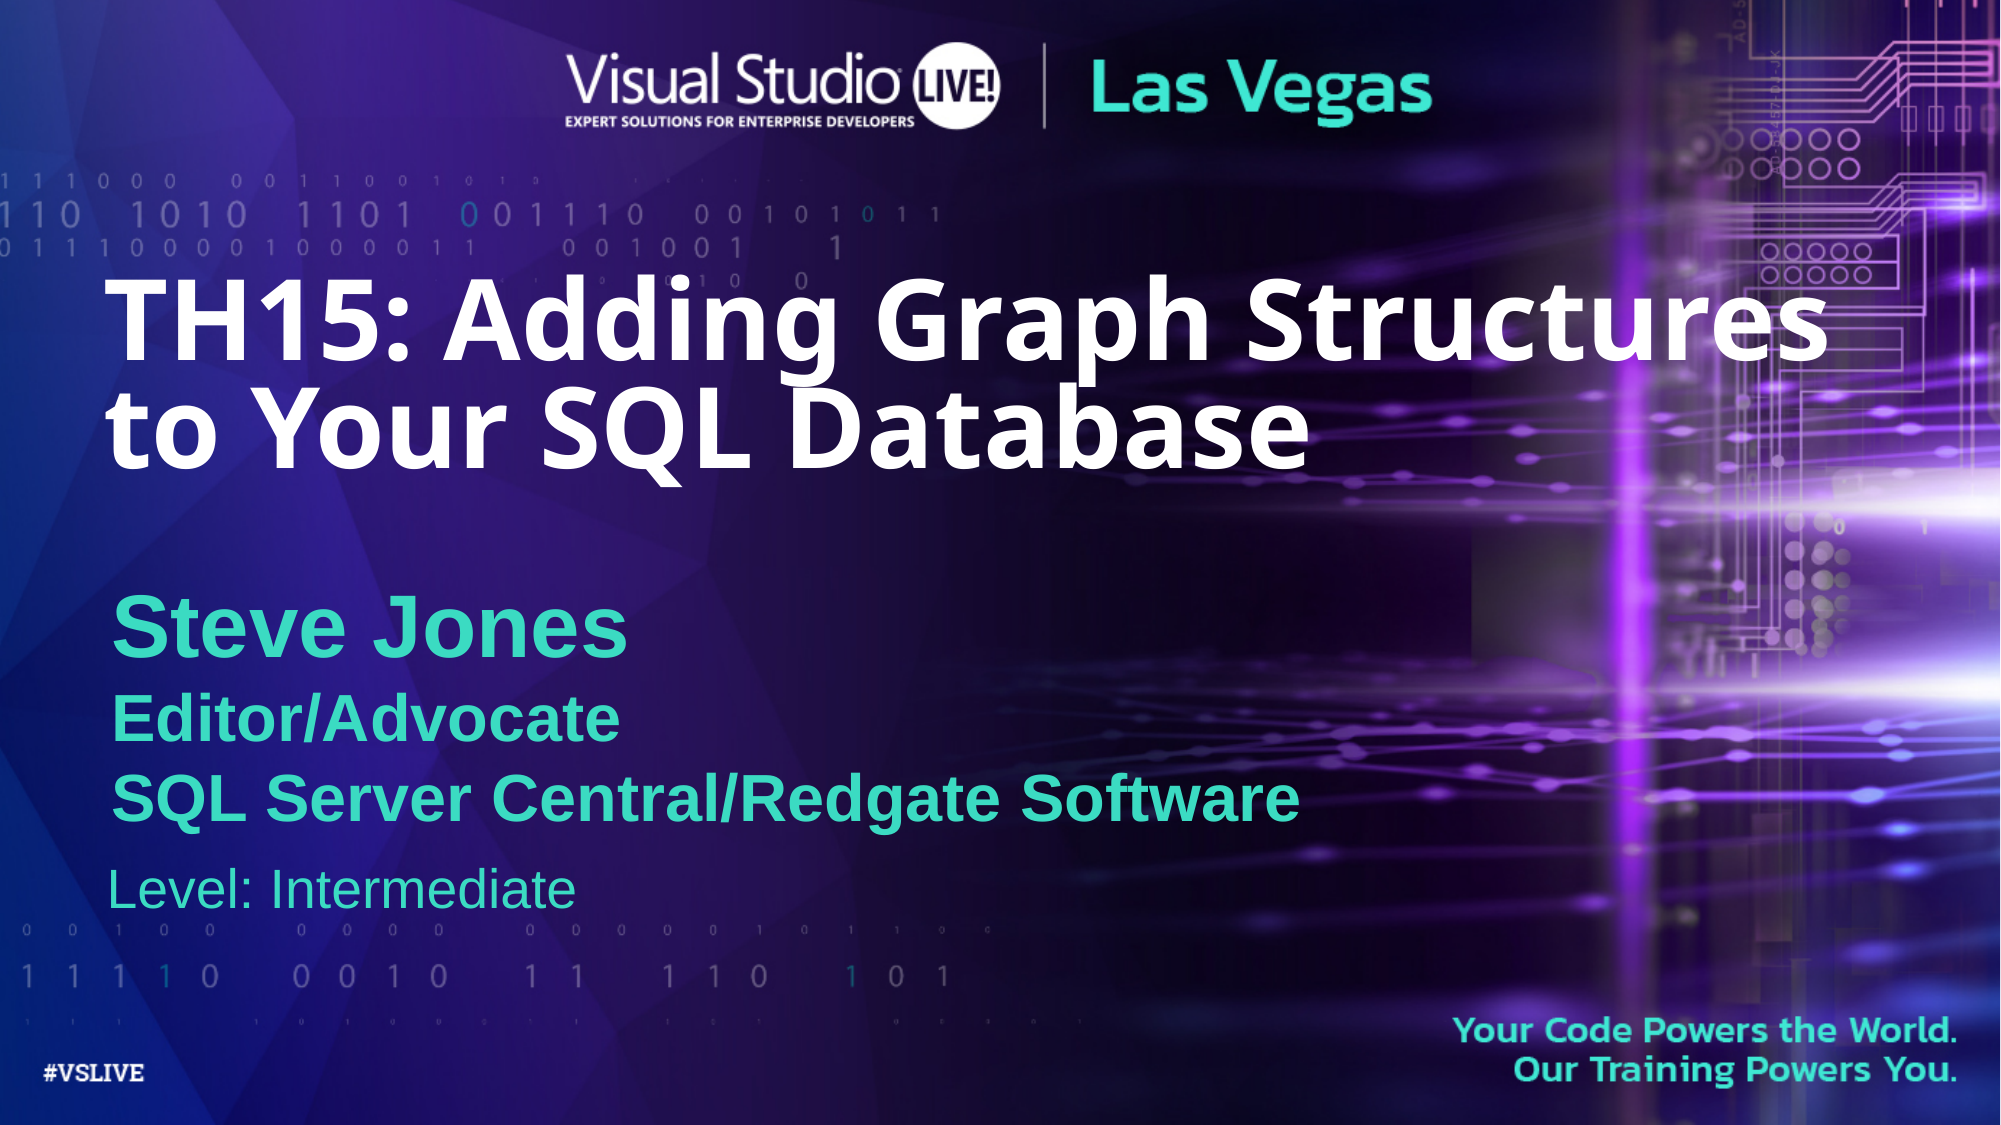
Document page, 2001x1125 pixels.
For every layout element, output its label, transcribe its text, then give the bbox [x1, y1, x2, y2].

text_box TH15: Adding Graph Structures to Your SQL Database [83, 199, 2000, 566]
text_box Level: Intermediate [91, 845, 894, 981]
picture [0, 0, 2001, 1125]
text_box Steve Jones Editor/Advocate SQL Server Central/Redgate Software [92, 566, 1419, 843]
